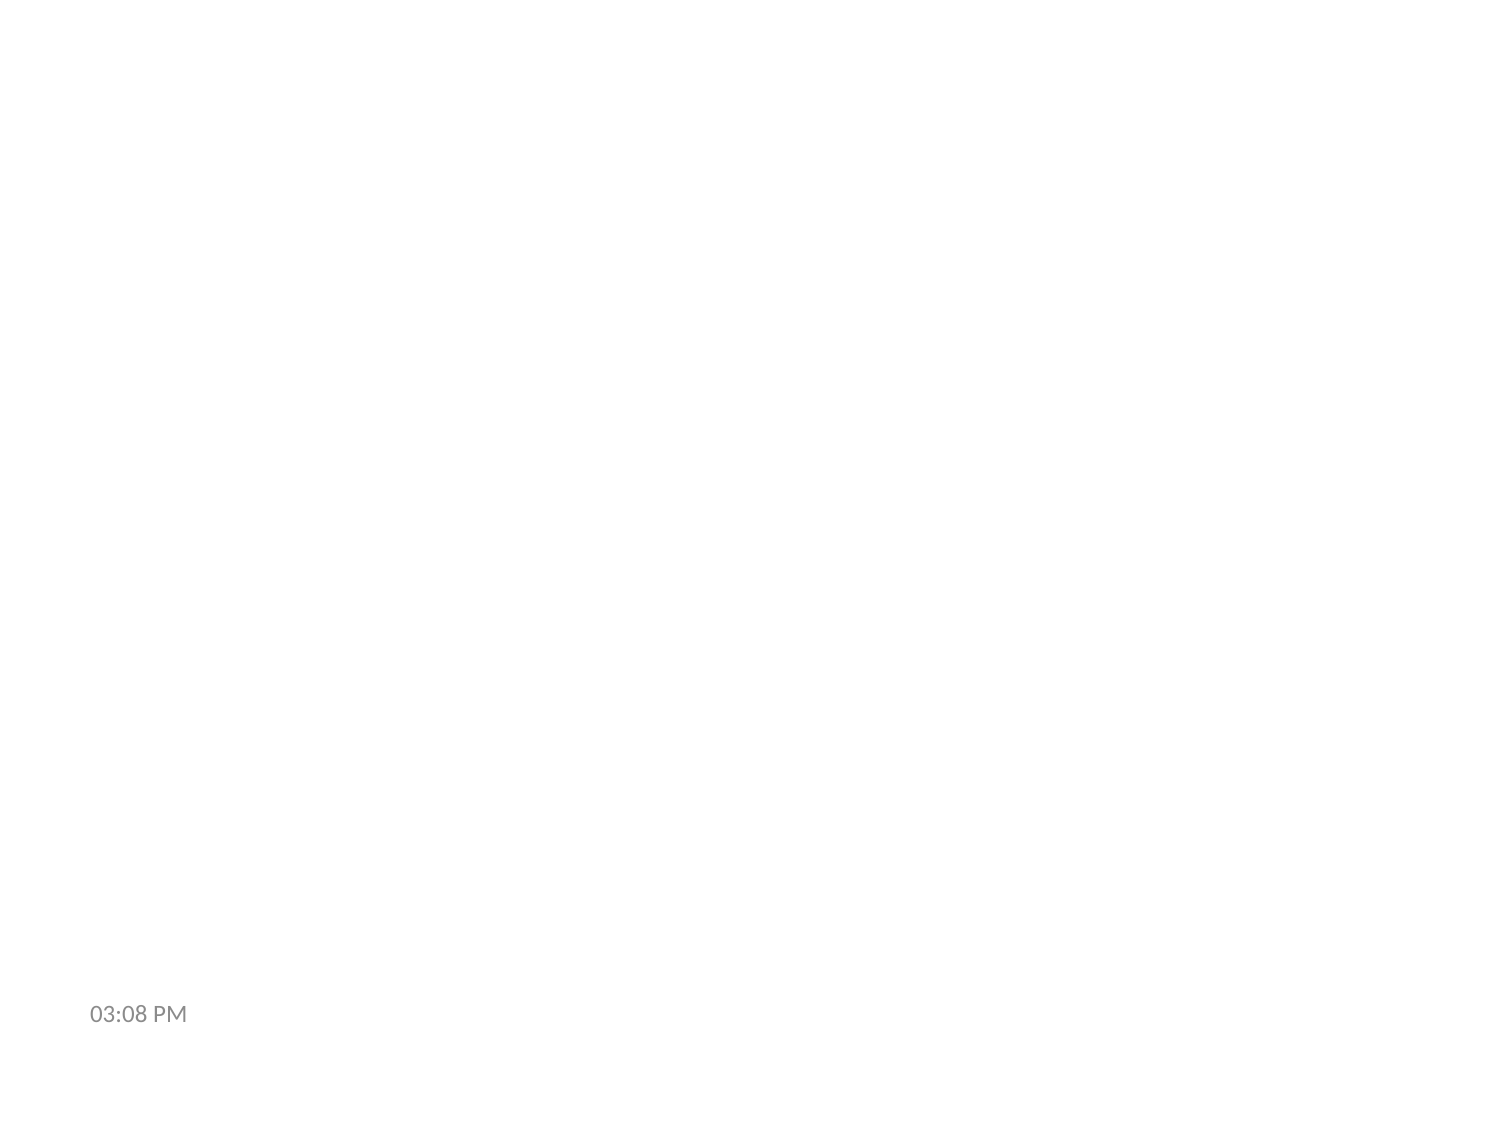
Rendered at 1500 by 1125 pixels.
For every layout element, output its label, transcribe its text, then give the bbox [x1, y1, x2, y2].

text_box 3:35 PM [75, 982, 425, 1043]
